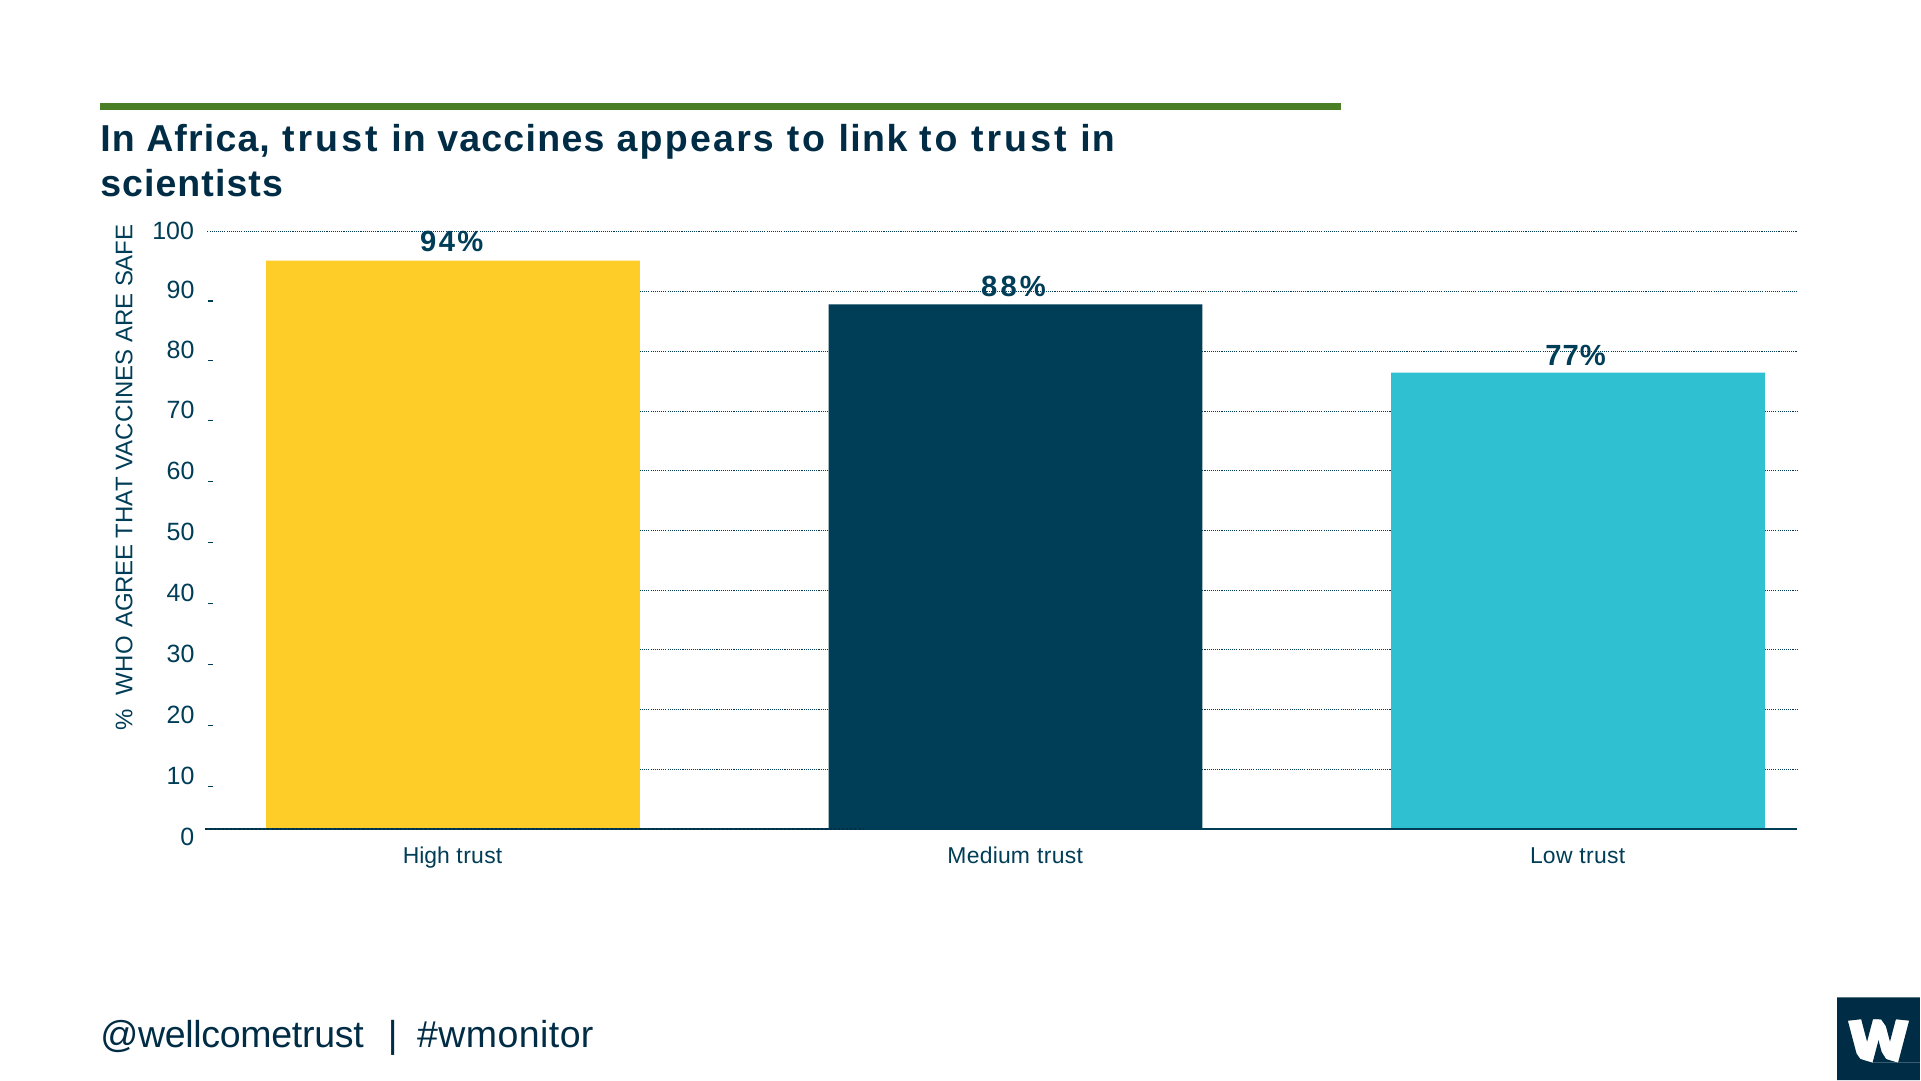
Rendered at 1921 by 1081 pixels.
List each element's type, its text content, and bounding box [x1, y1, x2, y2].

text_box 70 60 50 40 30 20 10 0 [164, 391, 269, 851]
text_box 90 [164, 271, 266, 304]
text_box Medium trust [945, 838, 1086, 869]
text_box High trust [400, 838, 506, 869]
text_box [1391, 372, 1765, 829]
text_box [828, 304, 1203, 829]
text_box [266, 260, 640, 829]
text_box 77% [1543, 334, 1609, 372]
text_box % WHO AGREE THAT VACCINES ARE SAFE [108, 221, 141, 733]
text_box 94% [418, 219, 488, 257]
text_box Low trust [1527, 838, 1628, 869]
text_box 100 [150, 212, 197, 245]
footer @wellcometrust | #wmonitor [98, 1010, 596, 1081]
text_box 80 [164, 331, 266, 364]
text_box 88% [979, 265, 1052, 303]
title In Africa, trust in vaccines appears to link to trust in scientists [98, 112, 1301, 295]
